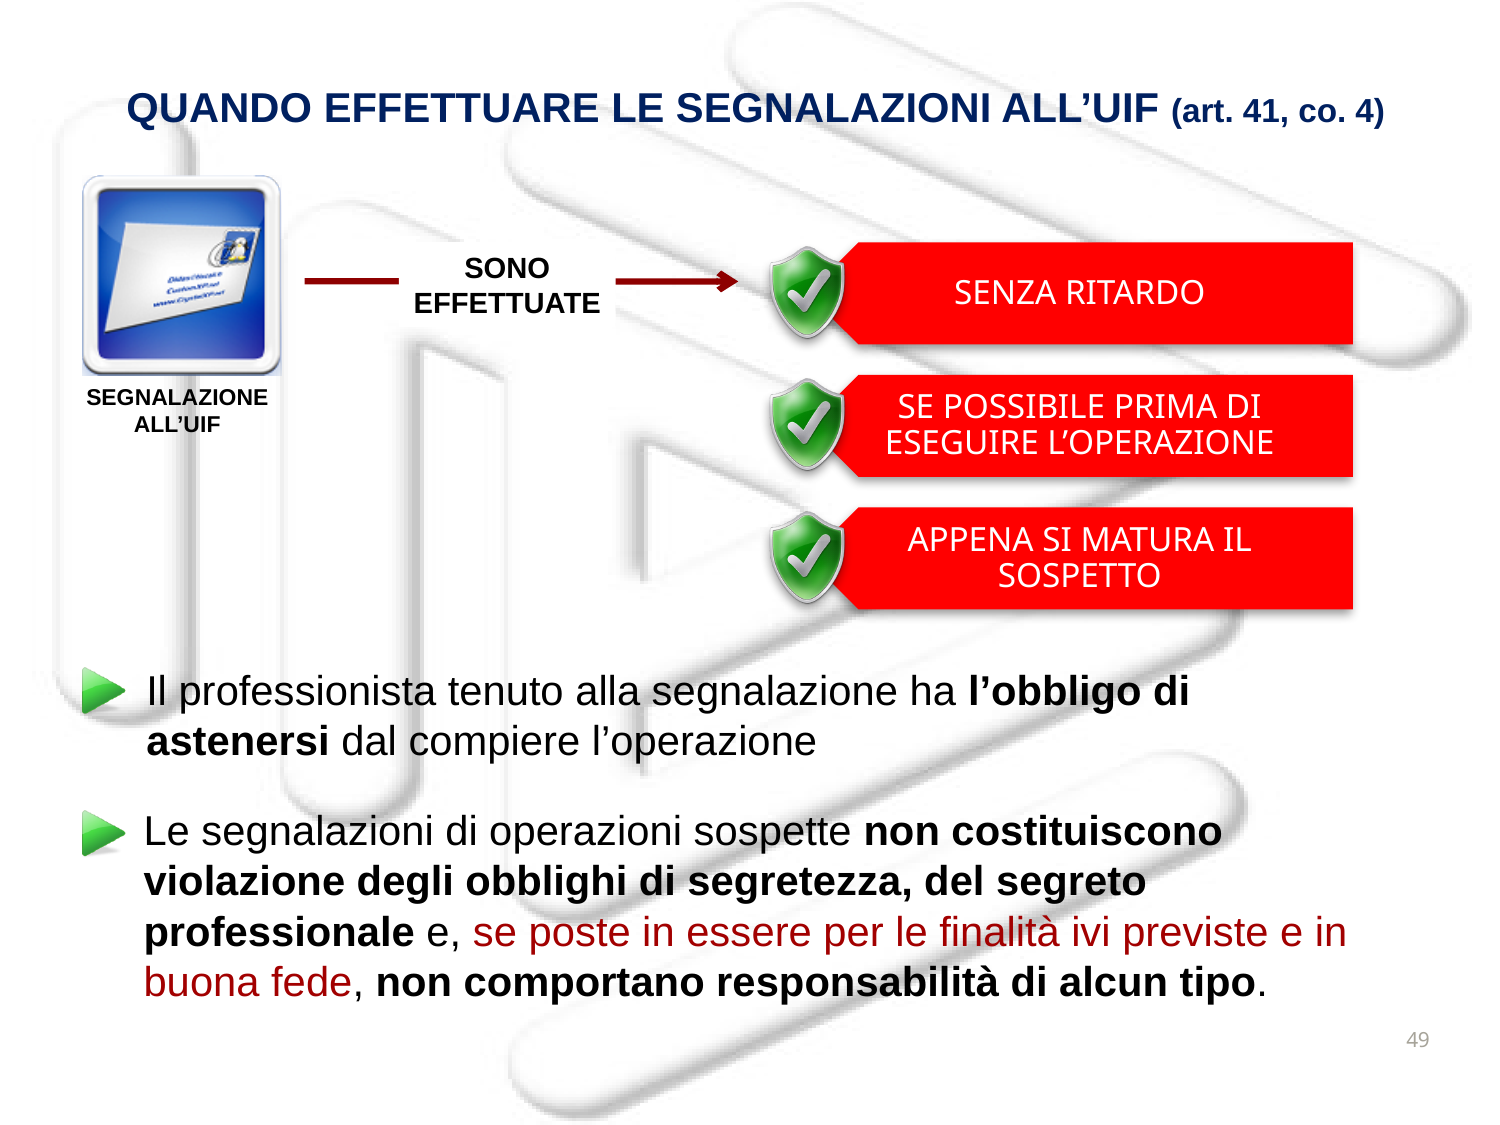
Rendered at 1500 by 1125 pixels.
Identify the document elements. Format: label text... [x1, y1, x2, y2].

text_box QUANDO EFFETTUARE LE SEGNALAZIONI ALL’UIF (art. 41, co. 4) [81, 70, 1430, 141]
text_box SONO EFFETTUATE [398, 295, 616, 327]
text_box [644, 242, 1466, 610]
text_box SONO EFFETTUATE [398, 242, 616, 280]
picture [0, 0, 1500, 1125]
text_box SEGNALAZIONE ALL’UIF [71, 374, 284, 445]
text_box Il professionista tenuto alla segnalazione ha l’obbligo di astenersi dal compiere l’operazione [131, 656, 1398, 771]
text_box Le segnalazioni di operazioni sospette non costituiscono violazione degli obblighi di segretezza, del segreto professionale e, se poste in essere per le finalità ivi previste e in buona fede, non comportano responsabilità di alcun tipo. [128, 796, 1418, 1012]
slide_number 49 [1369, 1002, 1445, 1063]
